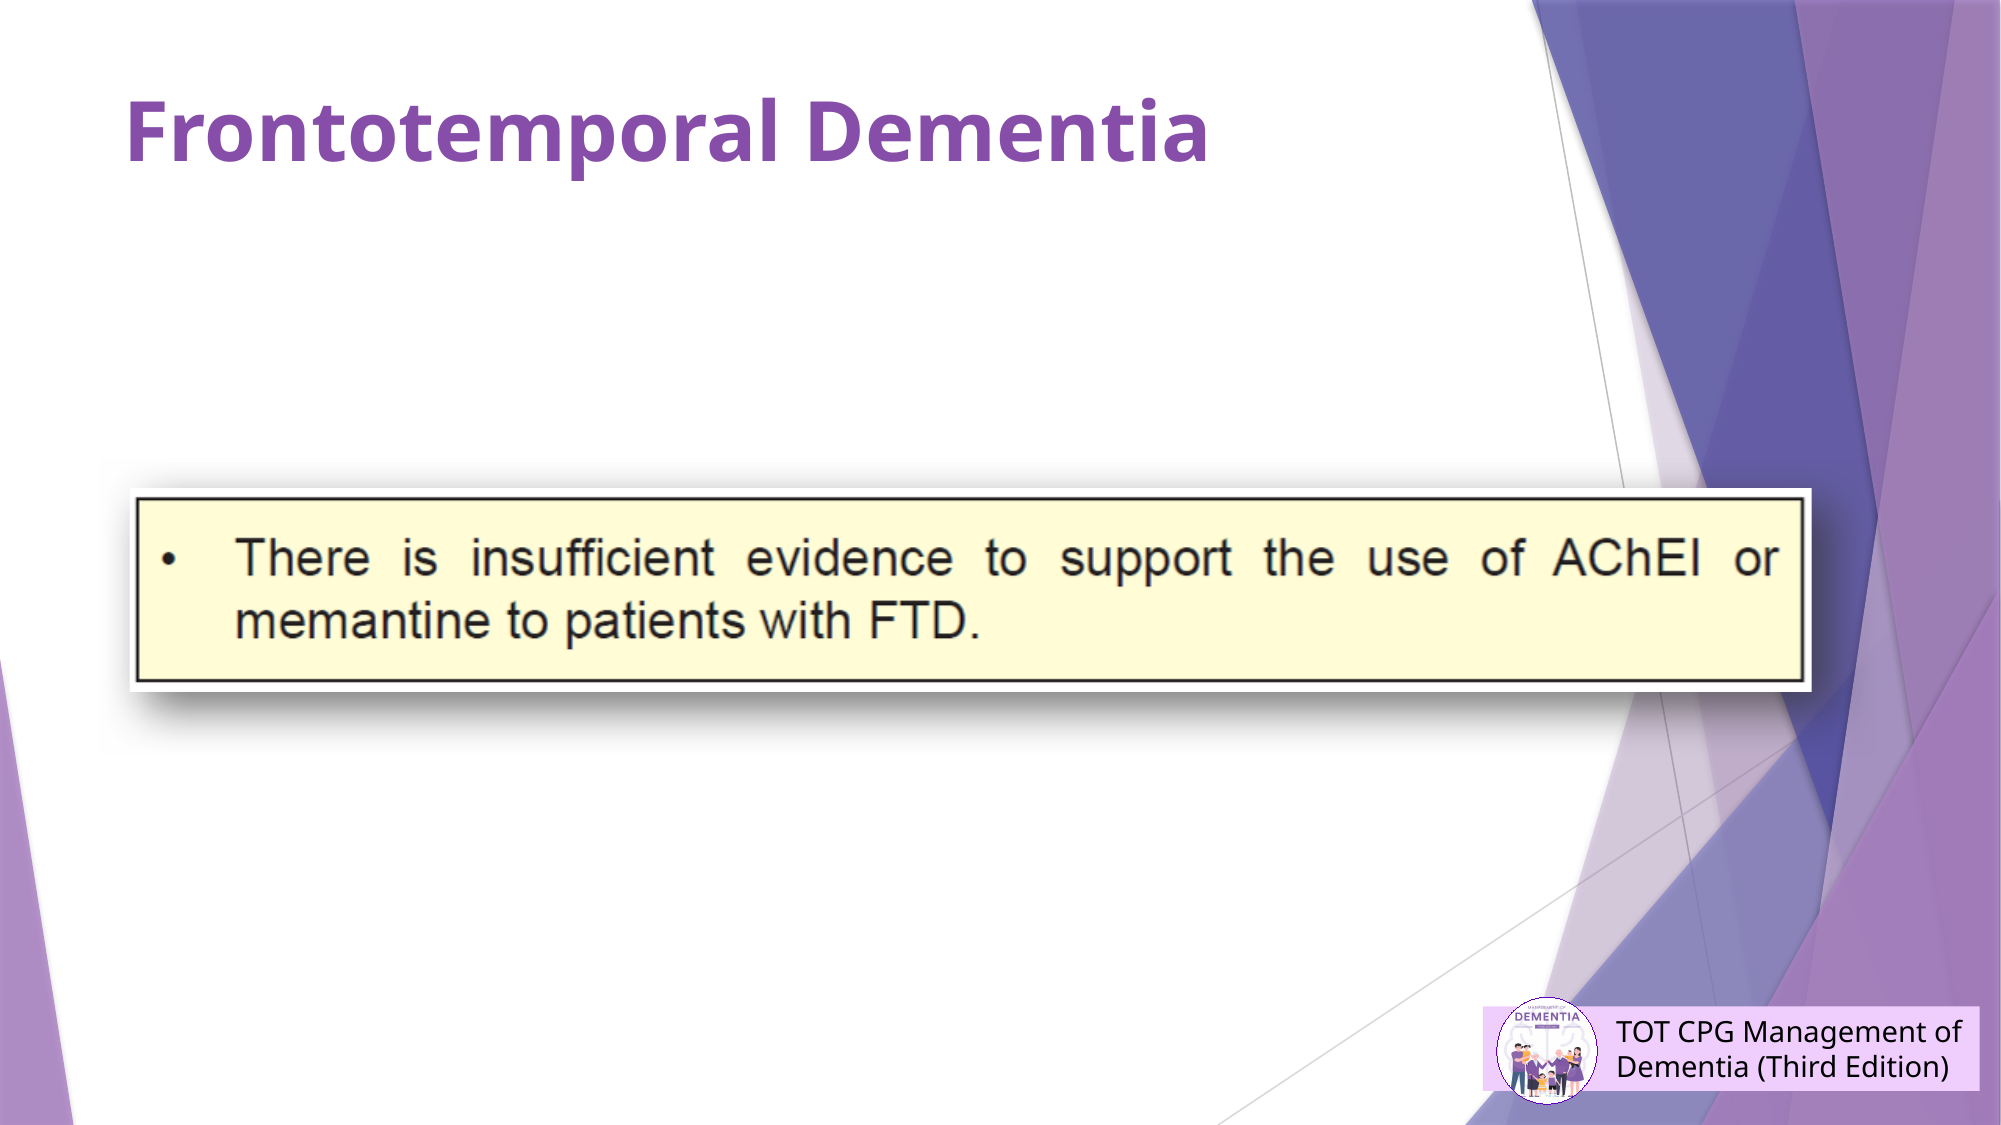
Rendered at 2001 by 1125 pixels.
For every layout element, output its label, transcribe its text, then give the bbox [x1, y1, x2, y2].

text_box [1482, 996, 1981, 1105]
picture [129, 487, 1813, 693]
title Frontotemporal Dementia [108, 70, 1519, 288]
